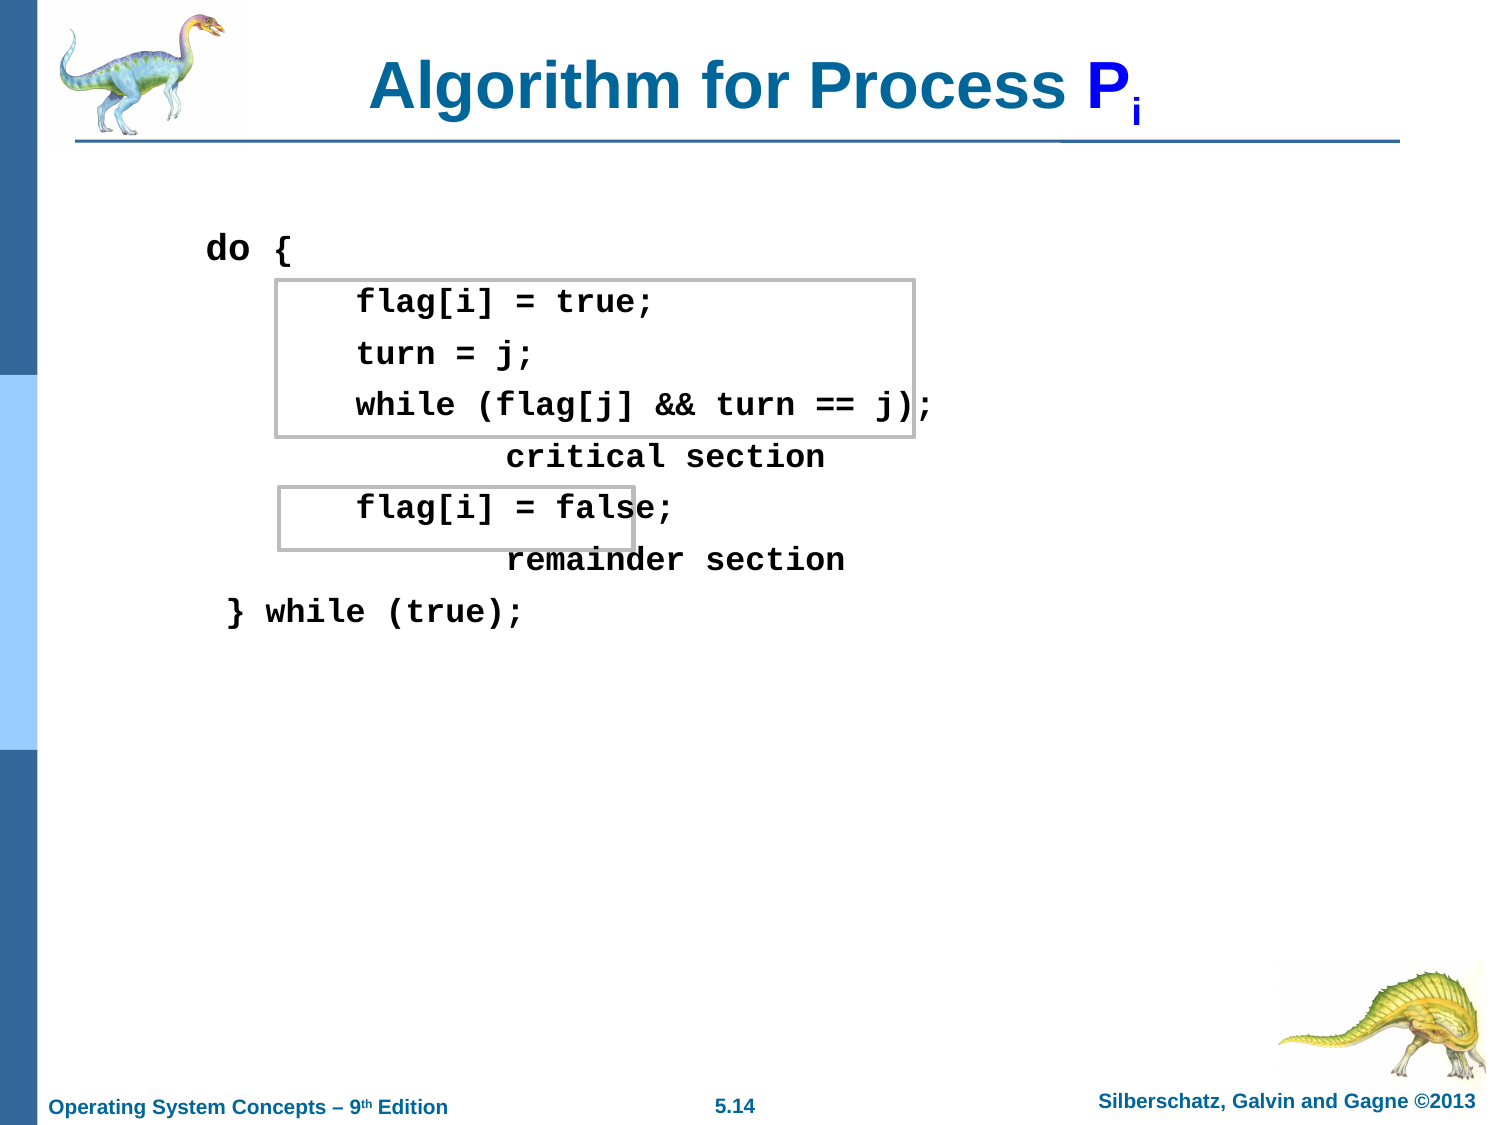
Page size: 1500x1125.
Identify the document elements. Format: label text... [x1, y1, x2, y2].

title Algorithm for Process Pi [75, 45, 1436, 141]
list do { flag[i] = true; turn = j; while (flag[j] && turn == j); critical section flag[i] = false; remainder section } while (true); [134, 215, 1405, 998]
picture [46, 0, 243, 149]
picture [1275, 959, 1486, 1090]
